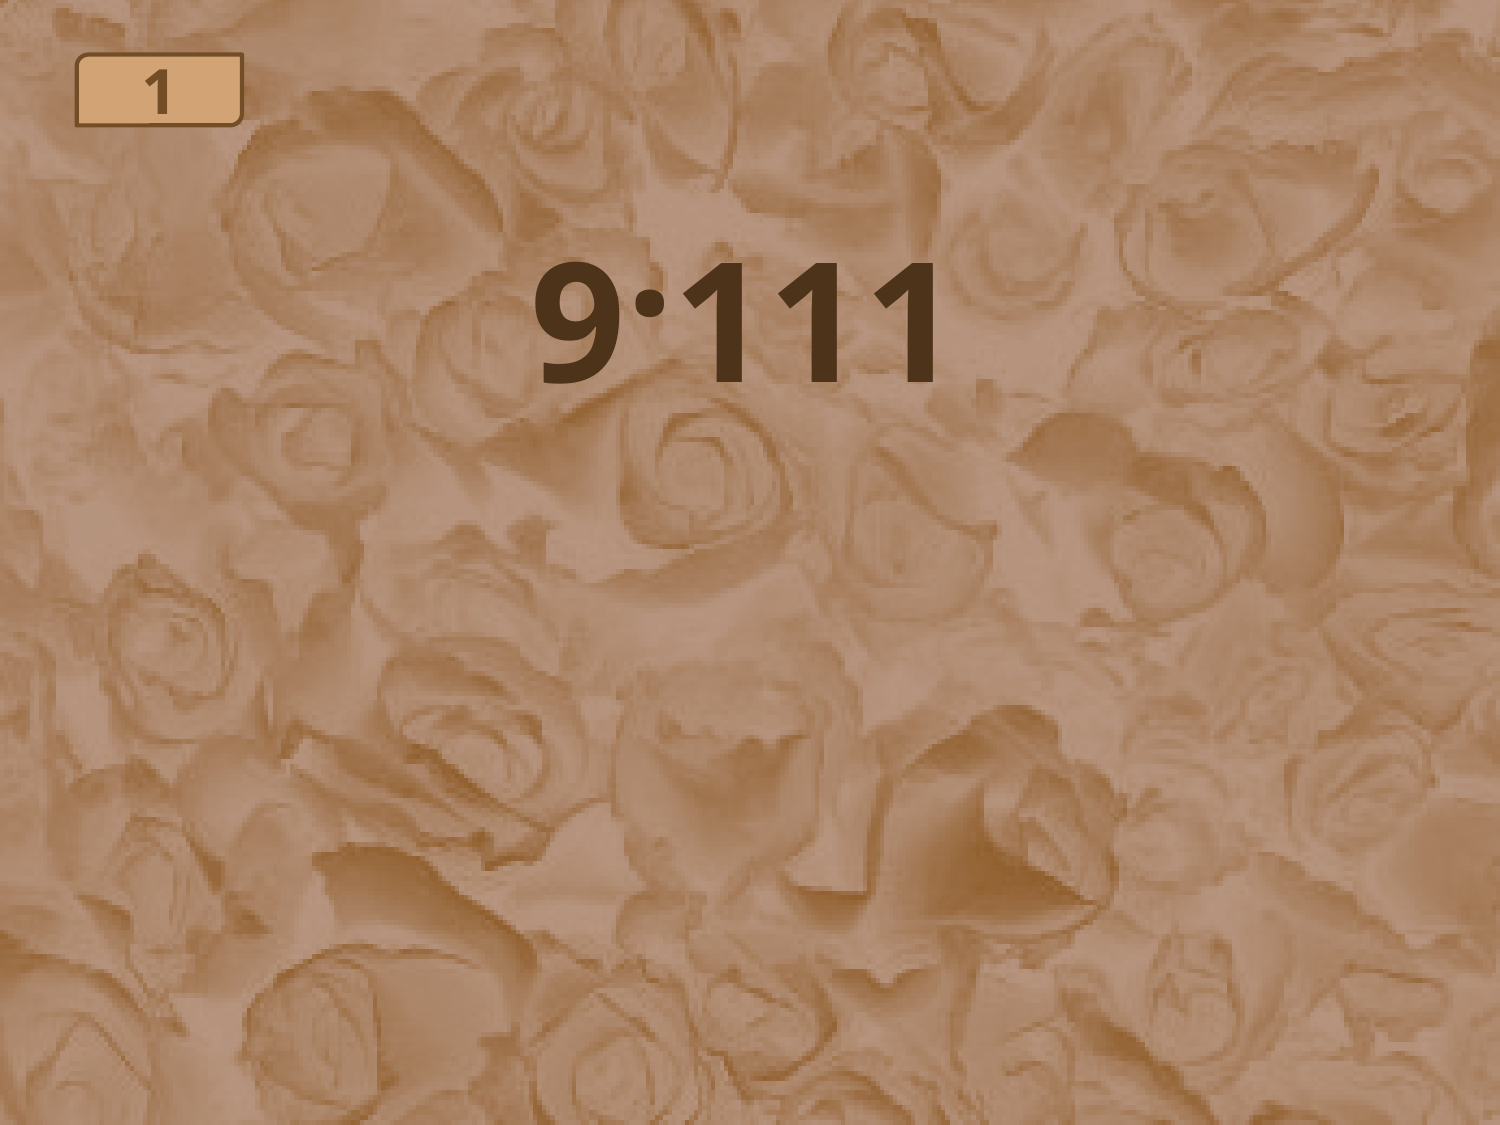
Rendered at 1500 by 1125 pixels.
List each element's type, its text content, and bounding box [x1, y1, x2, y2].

text_box 9·111 [159, 208, 1365, 423]
text_box 1 [74, 52, 245, 128]
